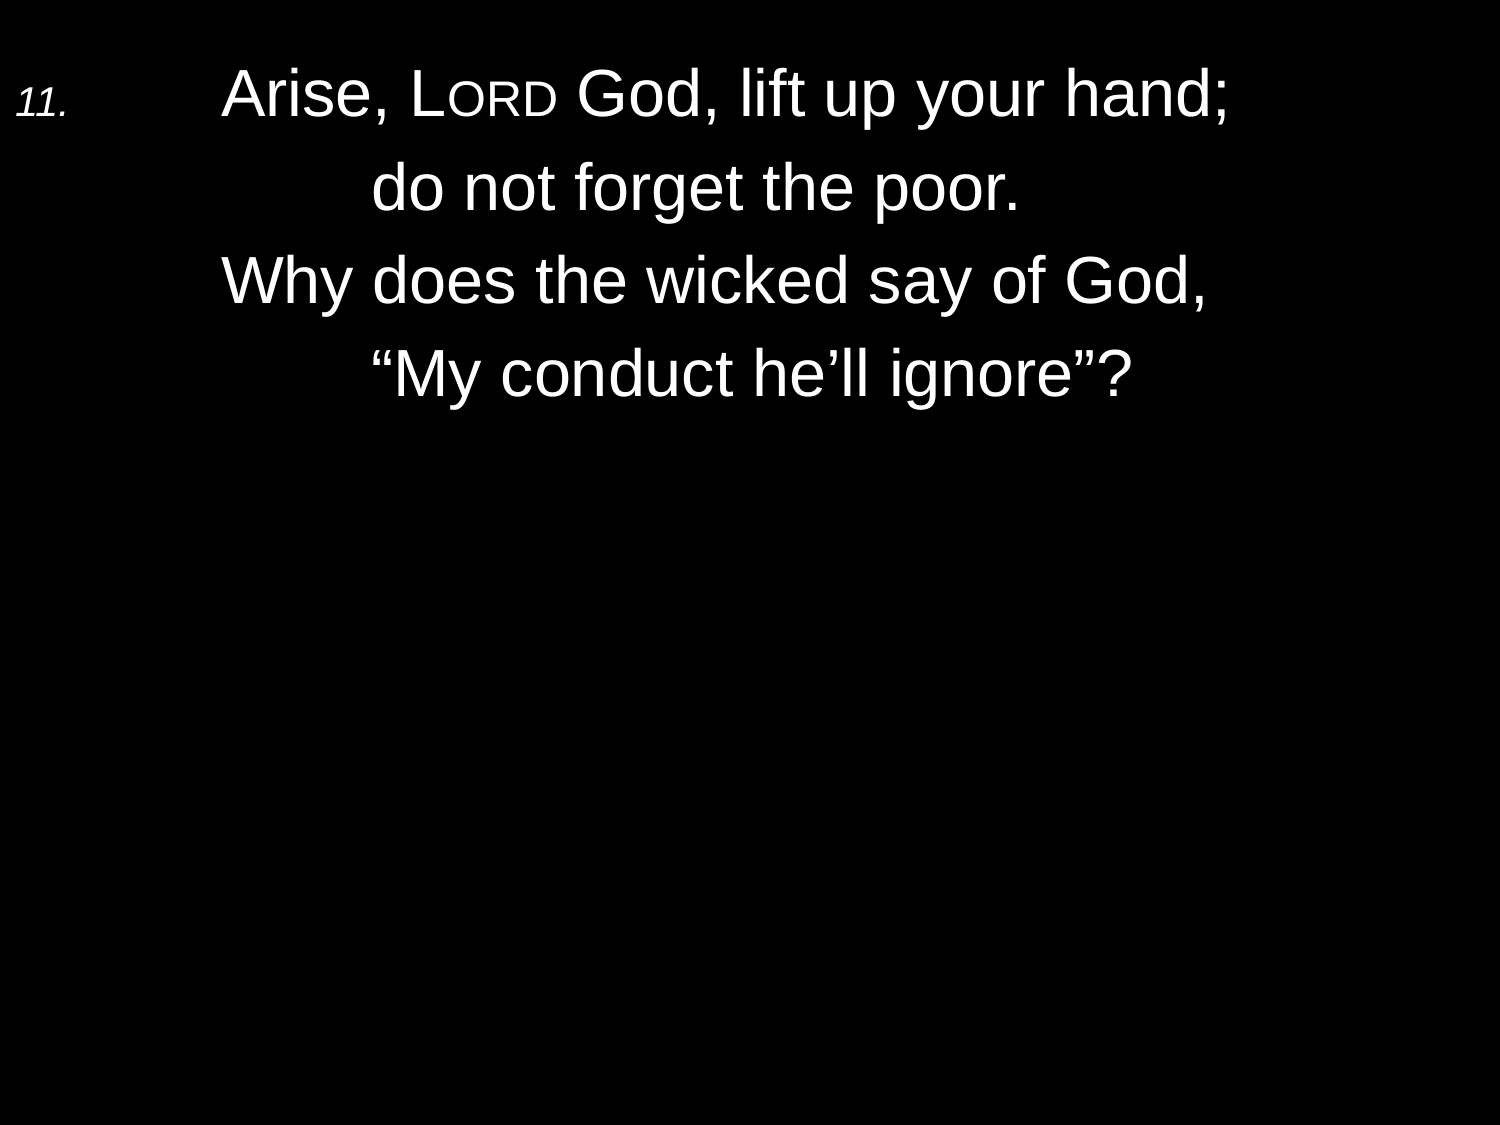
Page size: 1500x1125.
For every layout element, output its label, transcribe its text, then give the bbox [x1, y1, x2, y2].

list 11. Arise, LORD God, lift up your hand; do not forget the poor. Why does the wicked say of God, “My conduct he’ll ignore”? [0, 42, 1500, 1047]
